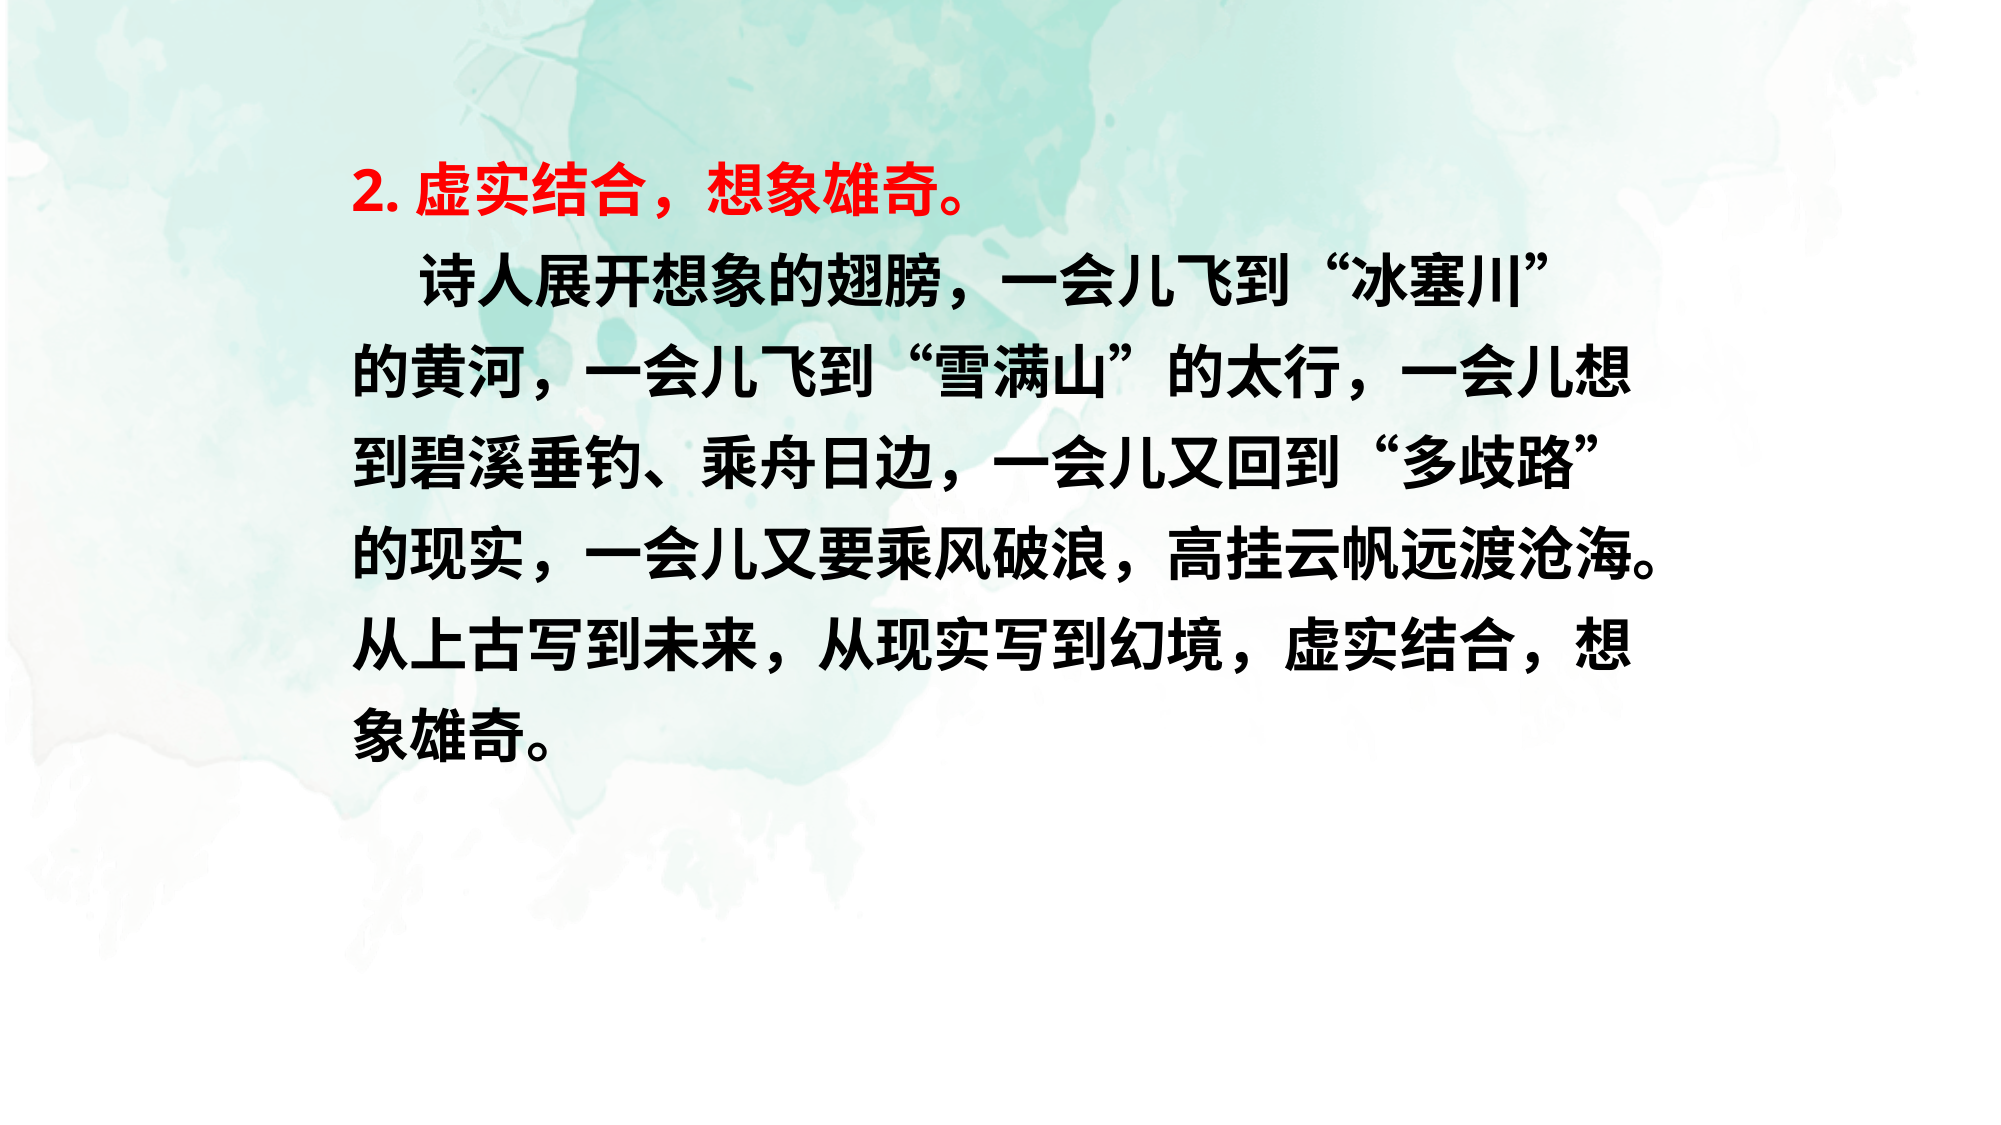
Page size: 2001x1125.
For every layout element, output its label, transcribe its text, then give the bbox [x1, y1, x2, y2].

picture [0, 0, 2000, 1125]
text_box 2.虚实结合，想象雄奇。 诗人展开想象的翅膀，一会儿飞到“冰塞川”的黄河，一会儿飞到“雪满山”的太行，一会儿想到碧溪垂钓、乘舟日边，一会儿又回到“多歧路”的现实，一会儿又要乘风破浪，高挂云帆远渡沧海。从上古写到未来，从现实写到幻境，虚实结合，想象雄奇。 [331, 122, 1660, 779]
